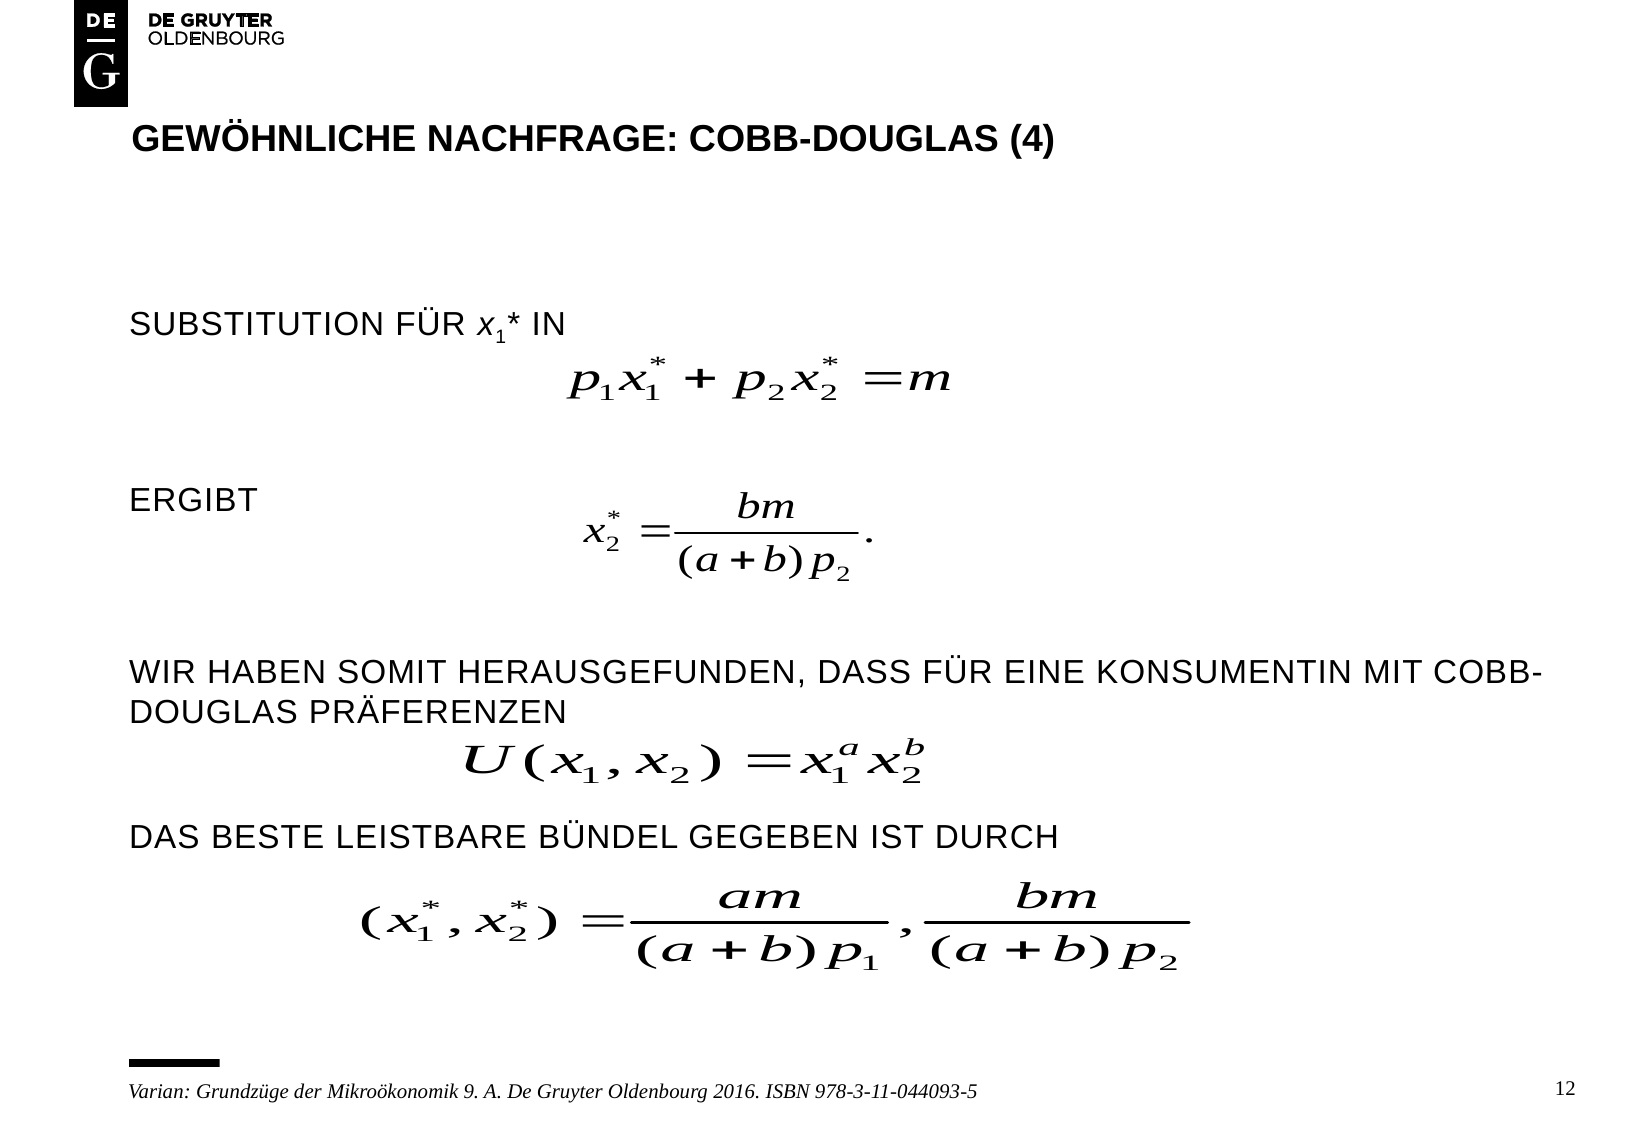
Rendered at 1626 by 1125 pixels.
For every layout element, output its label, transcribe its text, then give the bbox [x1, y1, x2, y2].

list Substitution für x1* in ergibt Wir haben somit herausgefunden, dass für eine Konsumentin mit Cobb-Douglas Präferenzen das beste leistbare Bündel gegeben ist Durch [129, 266, 1556, 1018]
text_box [552, 346, 964, 408]
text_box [573, 483, 883, 590]
title Gewöhnliche Nachfrage: Cobb-Douglas (4) [131, 114, 1558, 196]
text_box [454, 728, 938, 791]
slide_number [128, 1077, 1539, 1108]
slide_number 12 [1554, 1074, 1614, 1104]
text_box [349, 872, 1205, 980]
